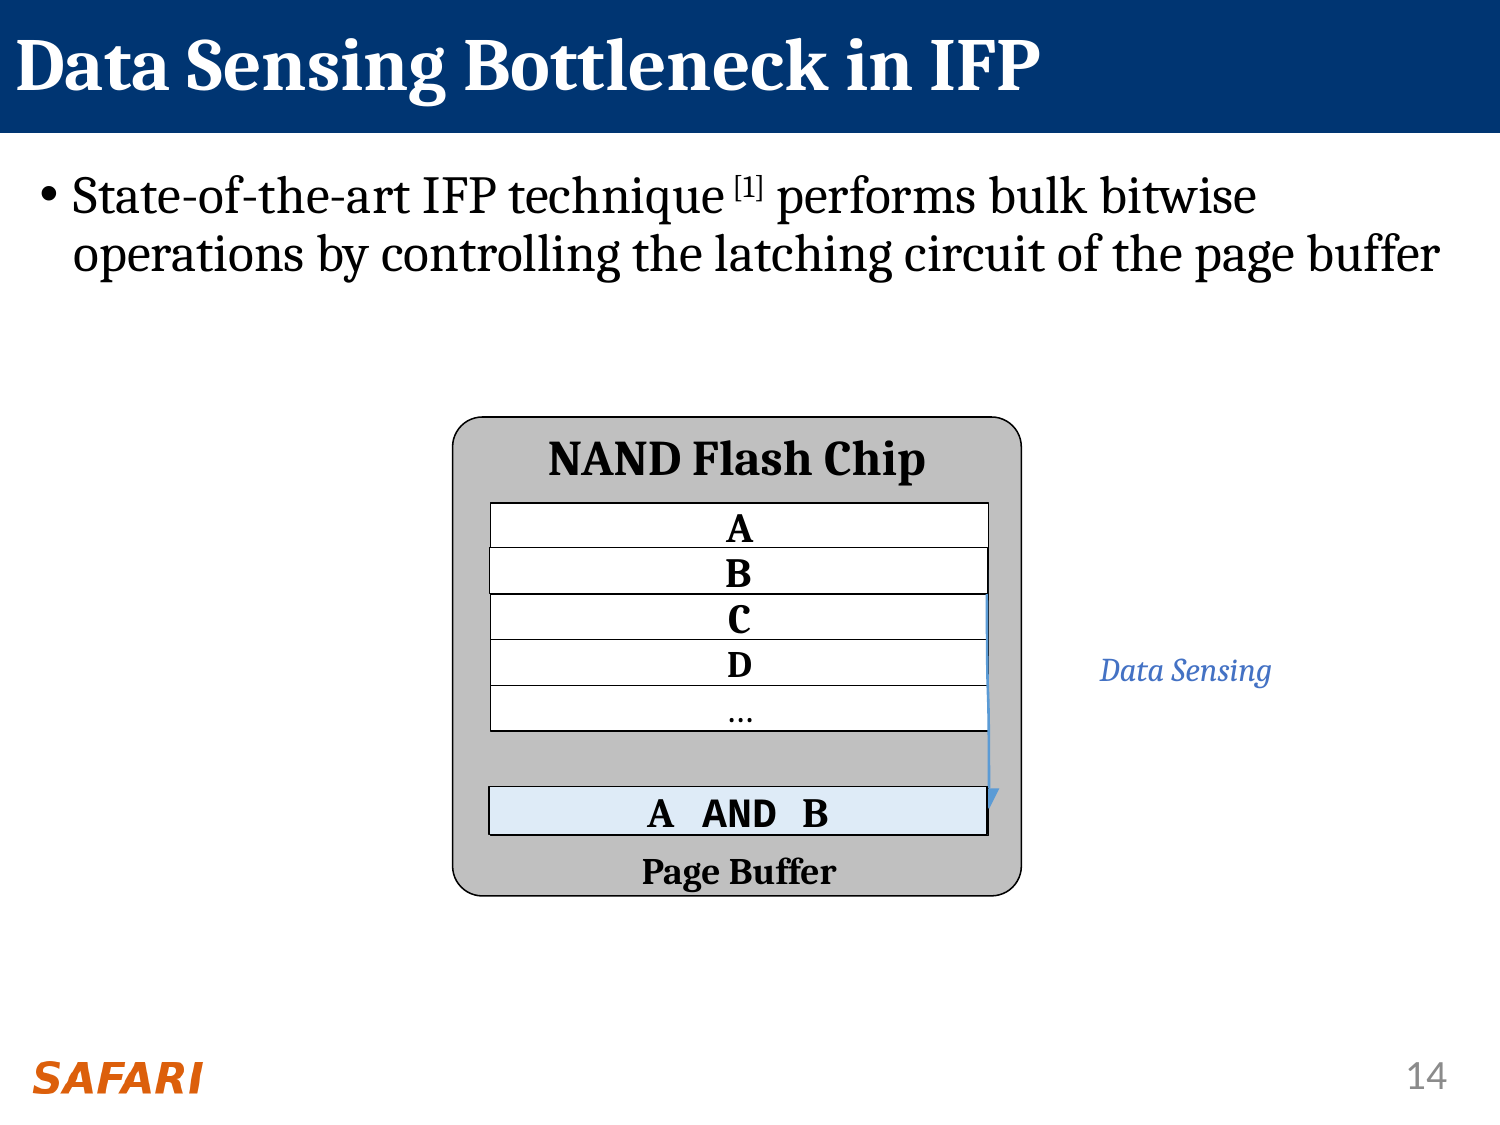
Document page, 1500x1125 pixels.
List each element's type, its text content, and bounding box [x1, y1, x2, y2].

picture [31, 1052, 209, 1104]
title Data Sensing Bottleneck in IFP [0, 0, 1500, 133]
text_box Data Sensing [1078, 640, 1294, 696]
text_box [452, 417, 1022, 900]
list State-of-the-art IFP technique [1] performs bulk bitwise operations by controlling the latching circuit of the page buffer [24, 159, 1476, 346]
